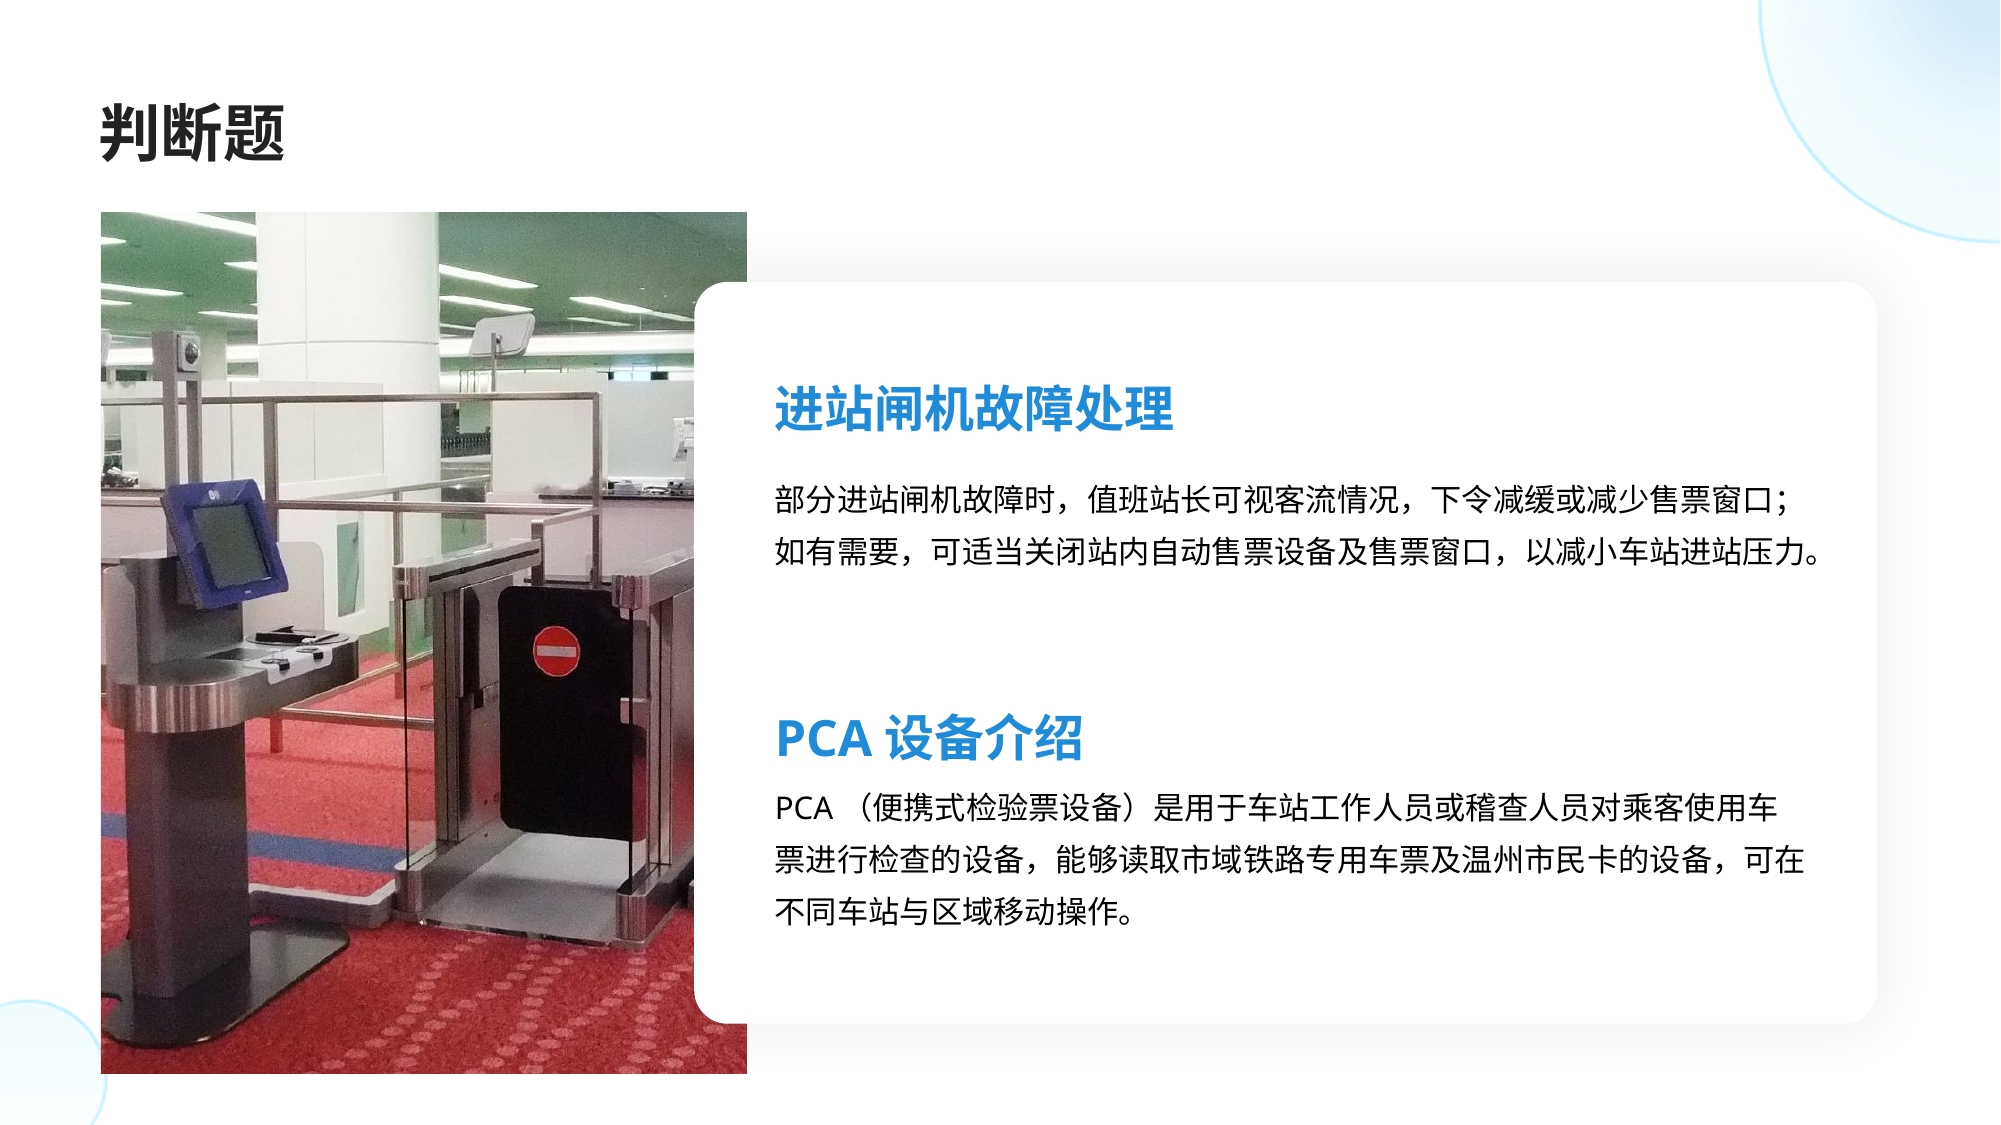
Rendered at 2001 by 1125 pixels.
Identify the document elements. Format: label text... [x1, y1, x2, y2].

text_box 进站闸机故障处理 [754, 351, 1817, 458]
text_box [752, 281, 1878, 1024]
text_box 部分进站闸机故障时，值班站长可视客流情况，下令减缓或减少售票窗口；如有需要，可适当关闭站内自动售票设备及售票窗口，以减小车站进站压力。 [754, 458, 1817, 651]
text_box 判断题 [78, 43, 1922, 189]
text_box PCA（便携式检验票设备）是用于车站工作人员或稽查人员对乘客使用车票进行检查的设备，能够读取市域铁路专用车票及温州市民卡的设备，可在不同车站与区域移动操作。 [754, 788, 1817, 962]
text_box PCA设备介绍 [754, 681, 1817, 788]
picture [0, 0, 2001, 1125]
